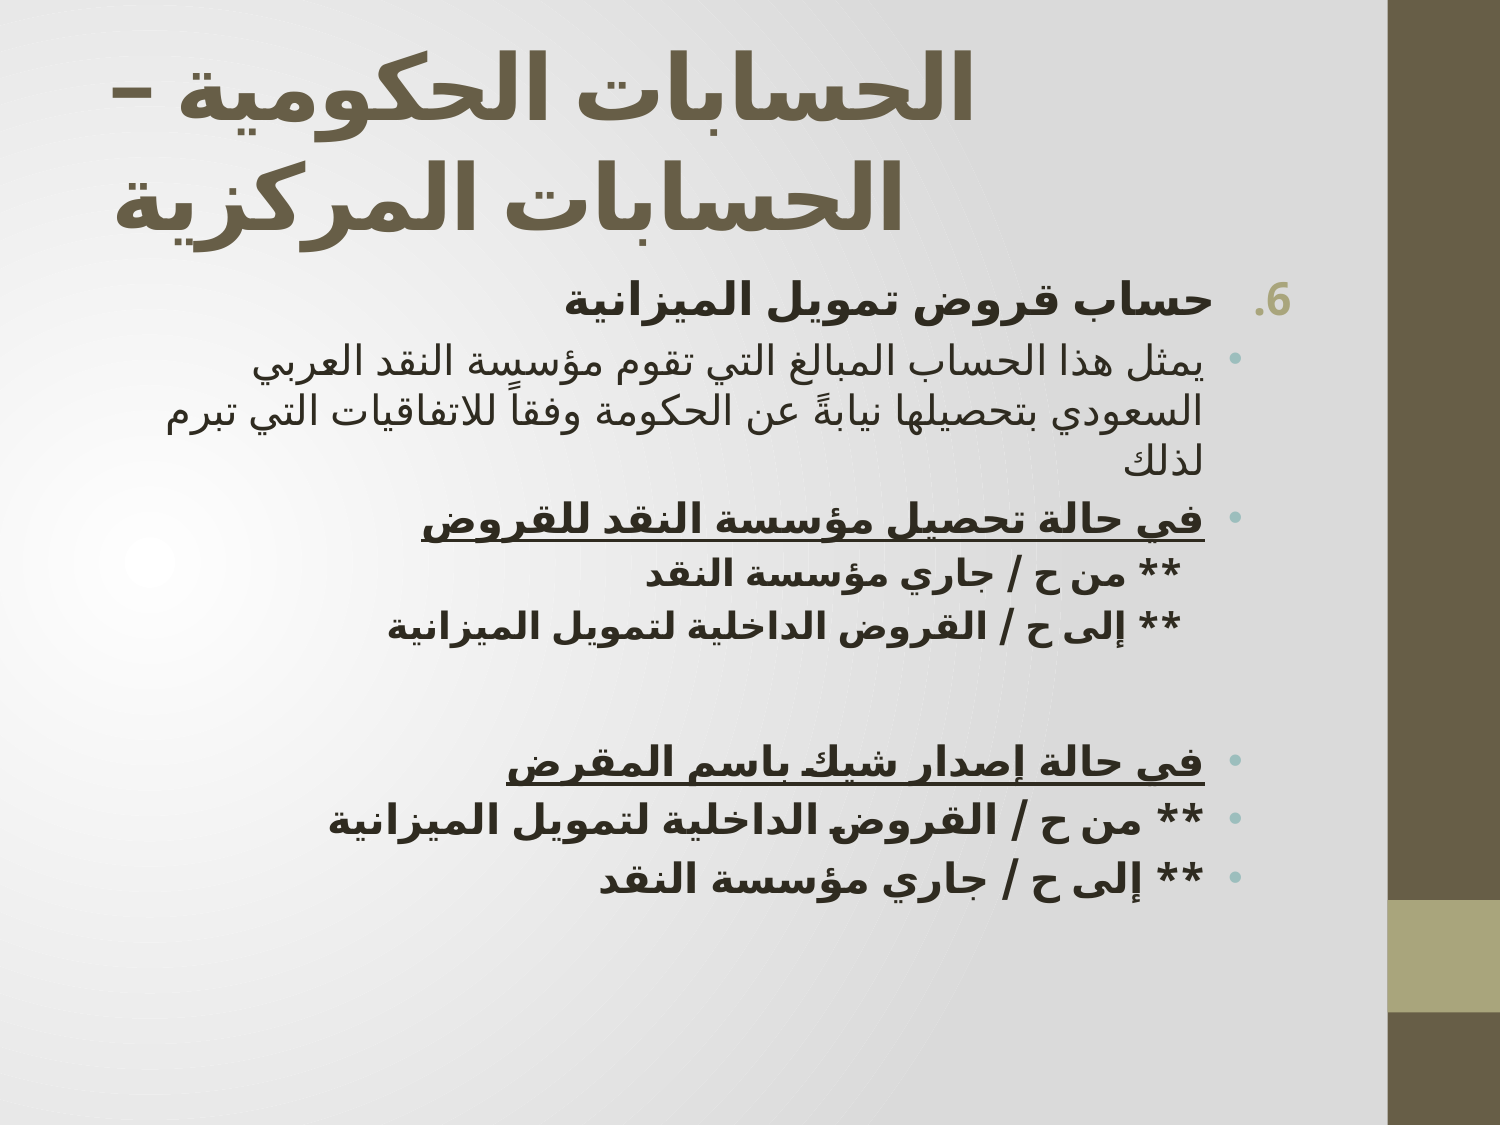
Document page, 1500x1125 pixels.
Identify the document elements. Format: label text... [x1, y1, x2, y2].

list حساب قروض تمويل الميزانية يمثل هذا الحساب المبالغ التي تقوم مؤسسة النقد العربي السعودي بتحصيلها نيابةً عن الحكومة وفقاً للاتفاقيات التي تبرم لذلك في حالة تحصيل مؤسسة النقد للقروض ** من ح / جاري مؤسسة النقد ** إلى ح / القروض الداخلية لتمويل الميزانية في حالة إصدار شيك باسم المقرض ** من ح / القروض الداخلية لتمويل الميزانية ** إلى ح / جاري مؤسسة النقد [75, 262, 1325, 1050]
title الحسابات الحكومية – الحسابات المركزية [75, 45, 1325, 233]
